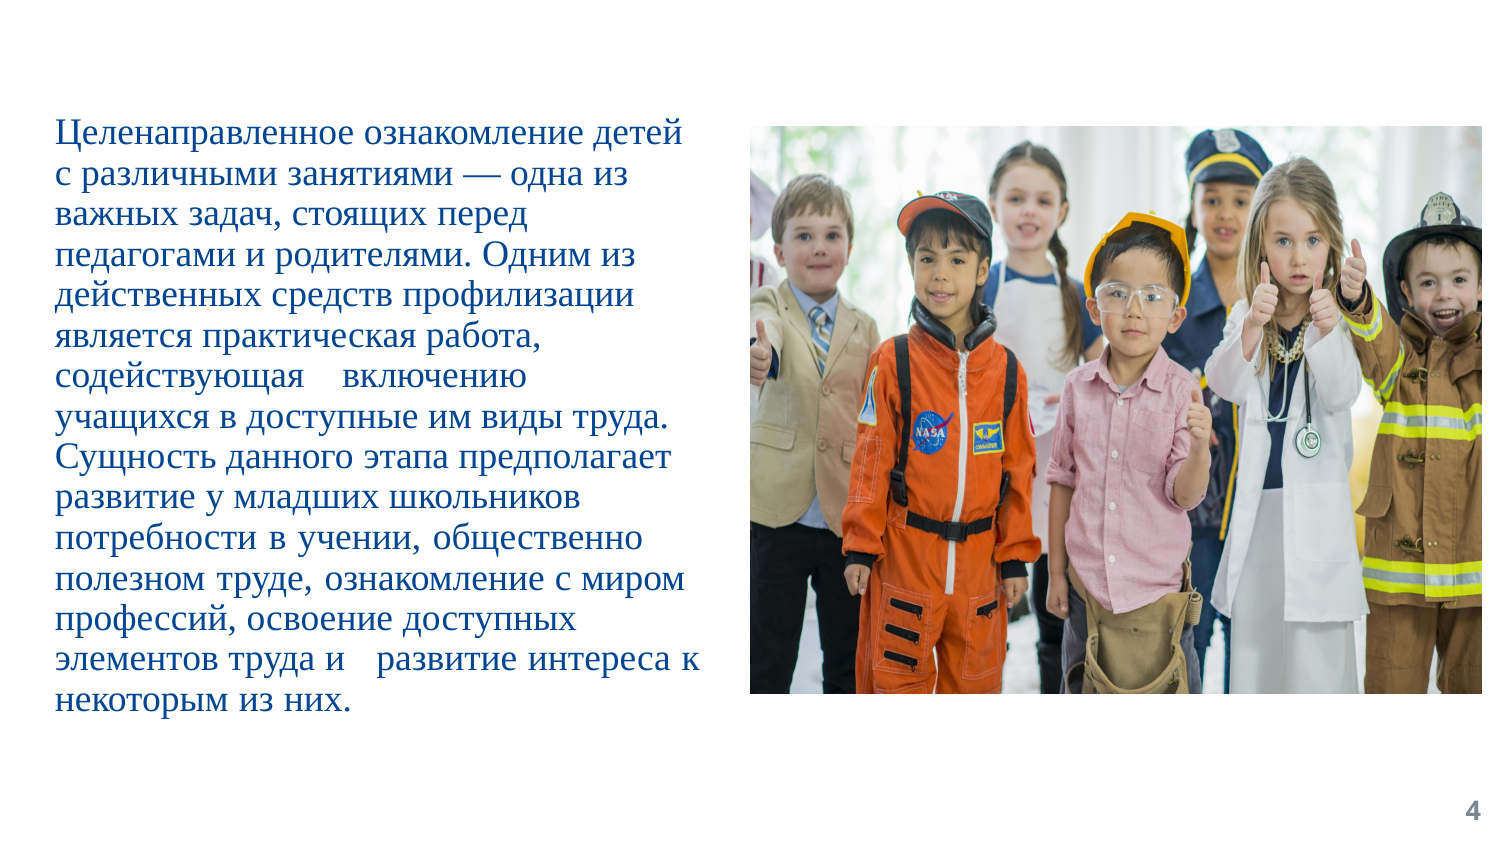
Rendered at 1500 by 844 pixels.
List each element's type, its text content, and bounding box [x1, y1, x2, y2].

slide_number 4 [1391, 779, 1482, 844]
picture [749, 126, 1482, 694]
title Целенаправленное ознакомление детей с различными занятиями — одна из важных задач, стоящих перед педагогами и родителями. Одним из действенных средств профилизации является практическая работа, содействующая включению учащихся в доступные им виды труда. Сущность данного этапа предполагает развитие у младших школьников потребности в учении, общественно полезном труде, ознакомление с миром профессий, освоение доступных элементов труда и развитие интереса к некоторым из них. [0, 0, 715, 765]
